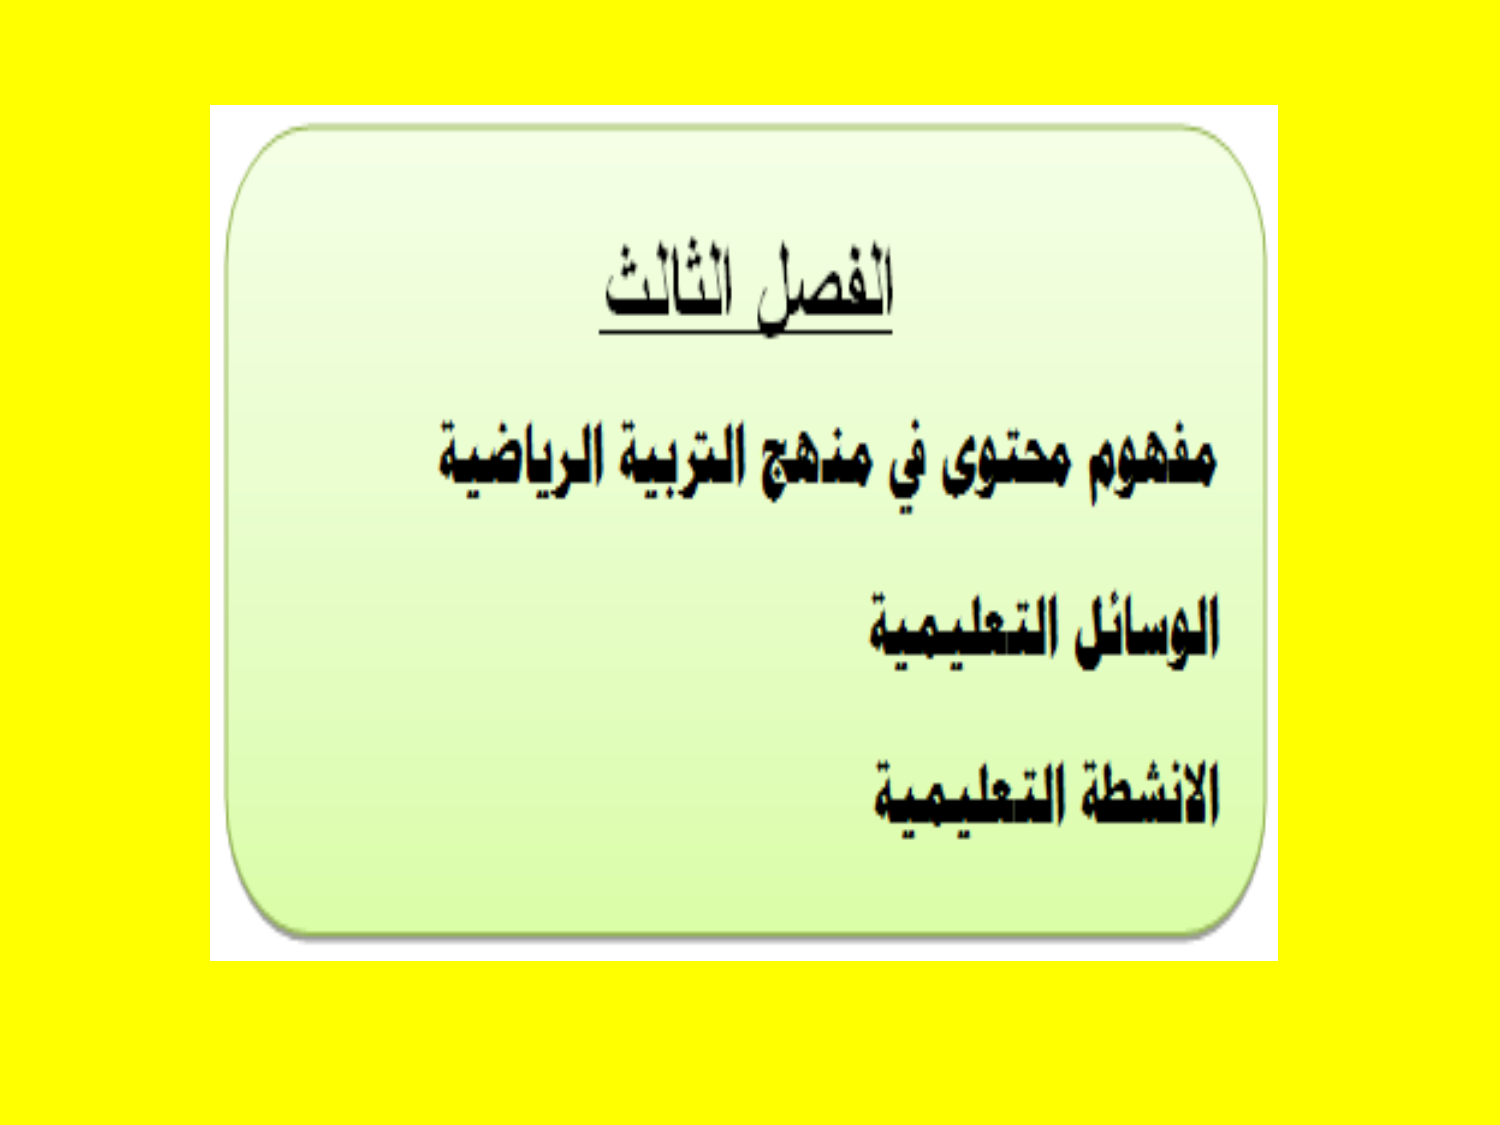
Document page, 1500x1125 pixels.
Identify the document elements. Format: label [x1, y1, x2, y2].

picture [210, 105, 1278, 962]
